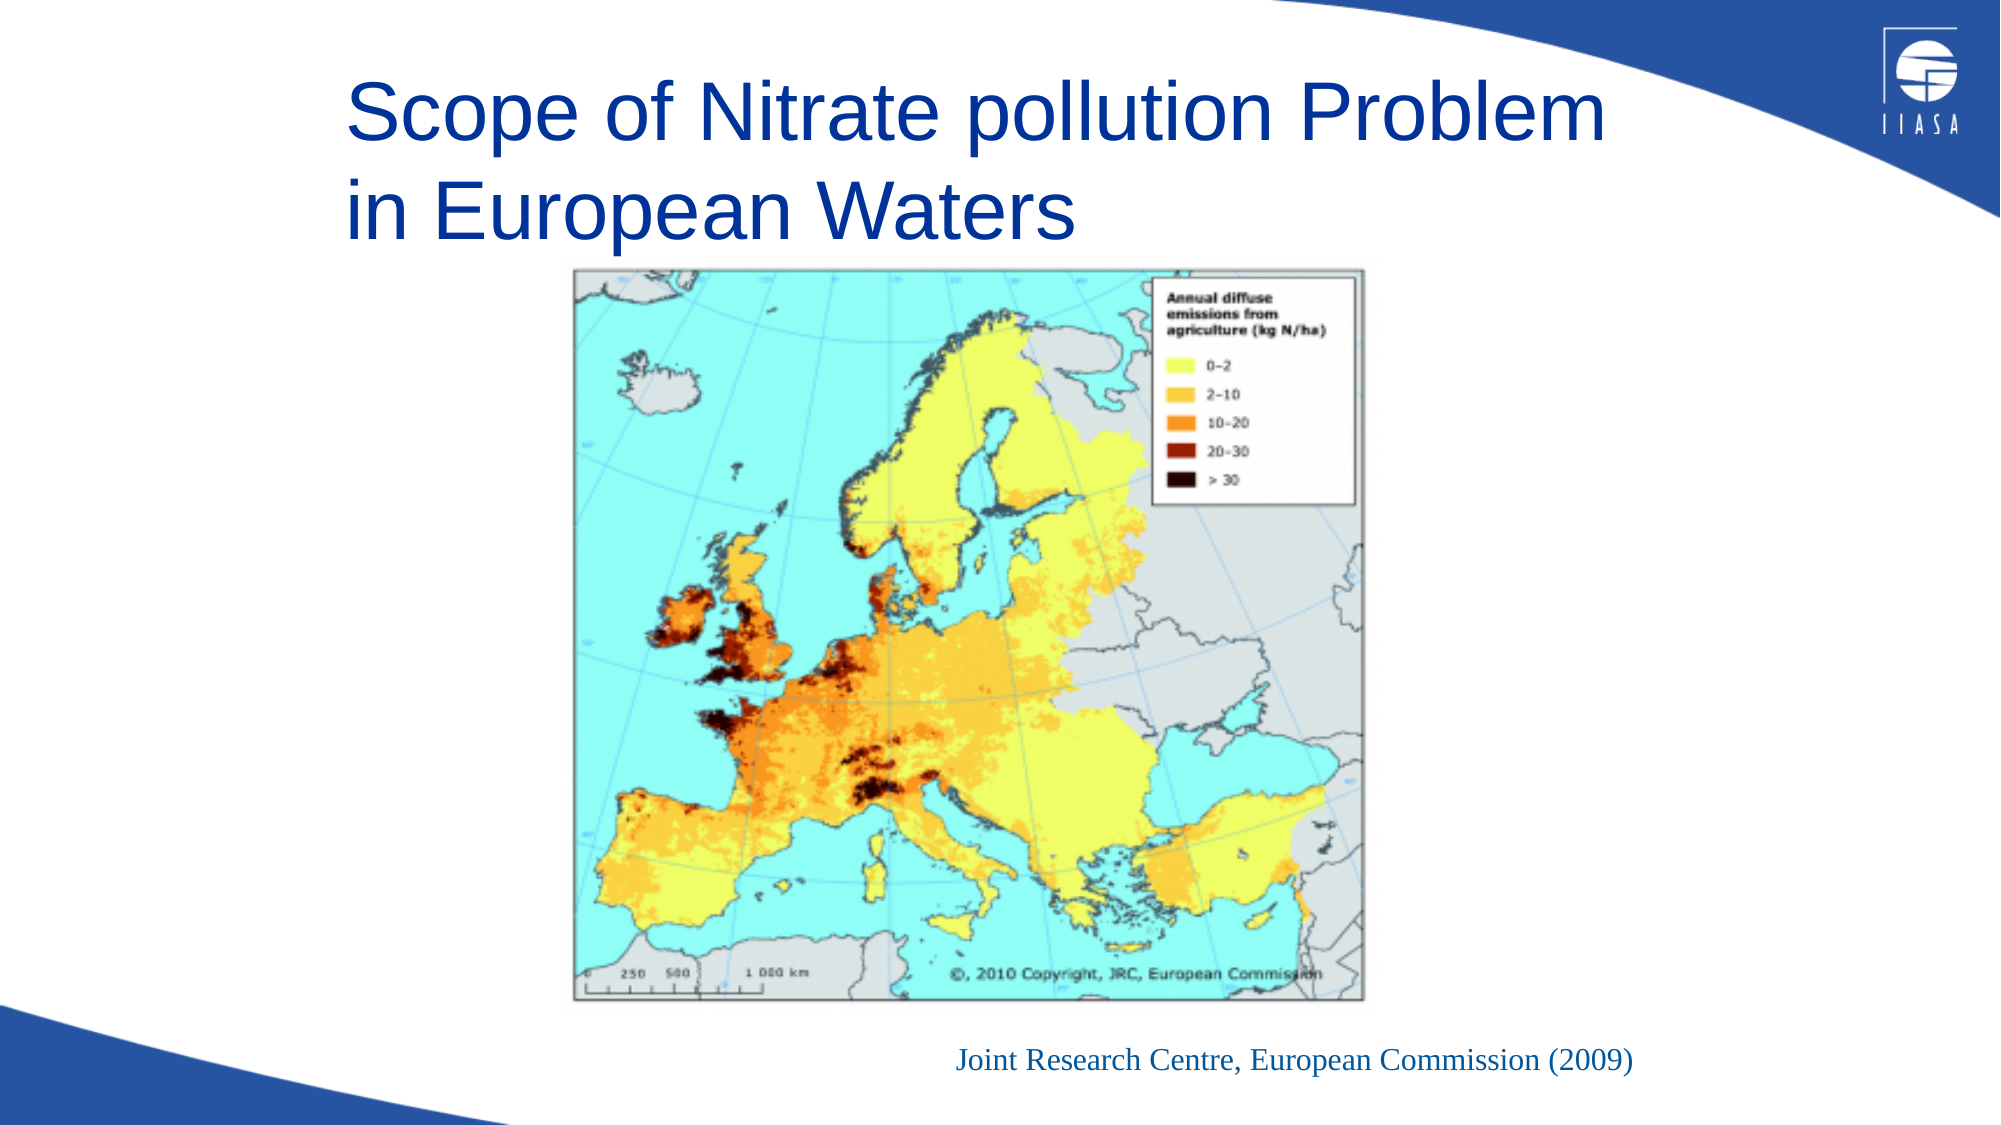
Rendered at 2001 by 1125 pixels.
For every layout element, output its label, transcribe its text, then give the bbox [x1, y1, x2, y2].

text_box Scope of Nitrate pollution Problem in European Waters [345, 56, 1656, 171]
title Joint Research Centre, European Commission (2009) [940, 1023, 1750, 1098]
picture [0, 0, 2000, 1125]
